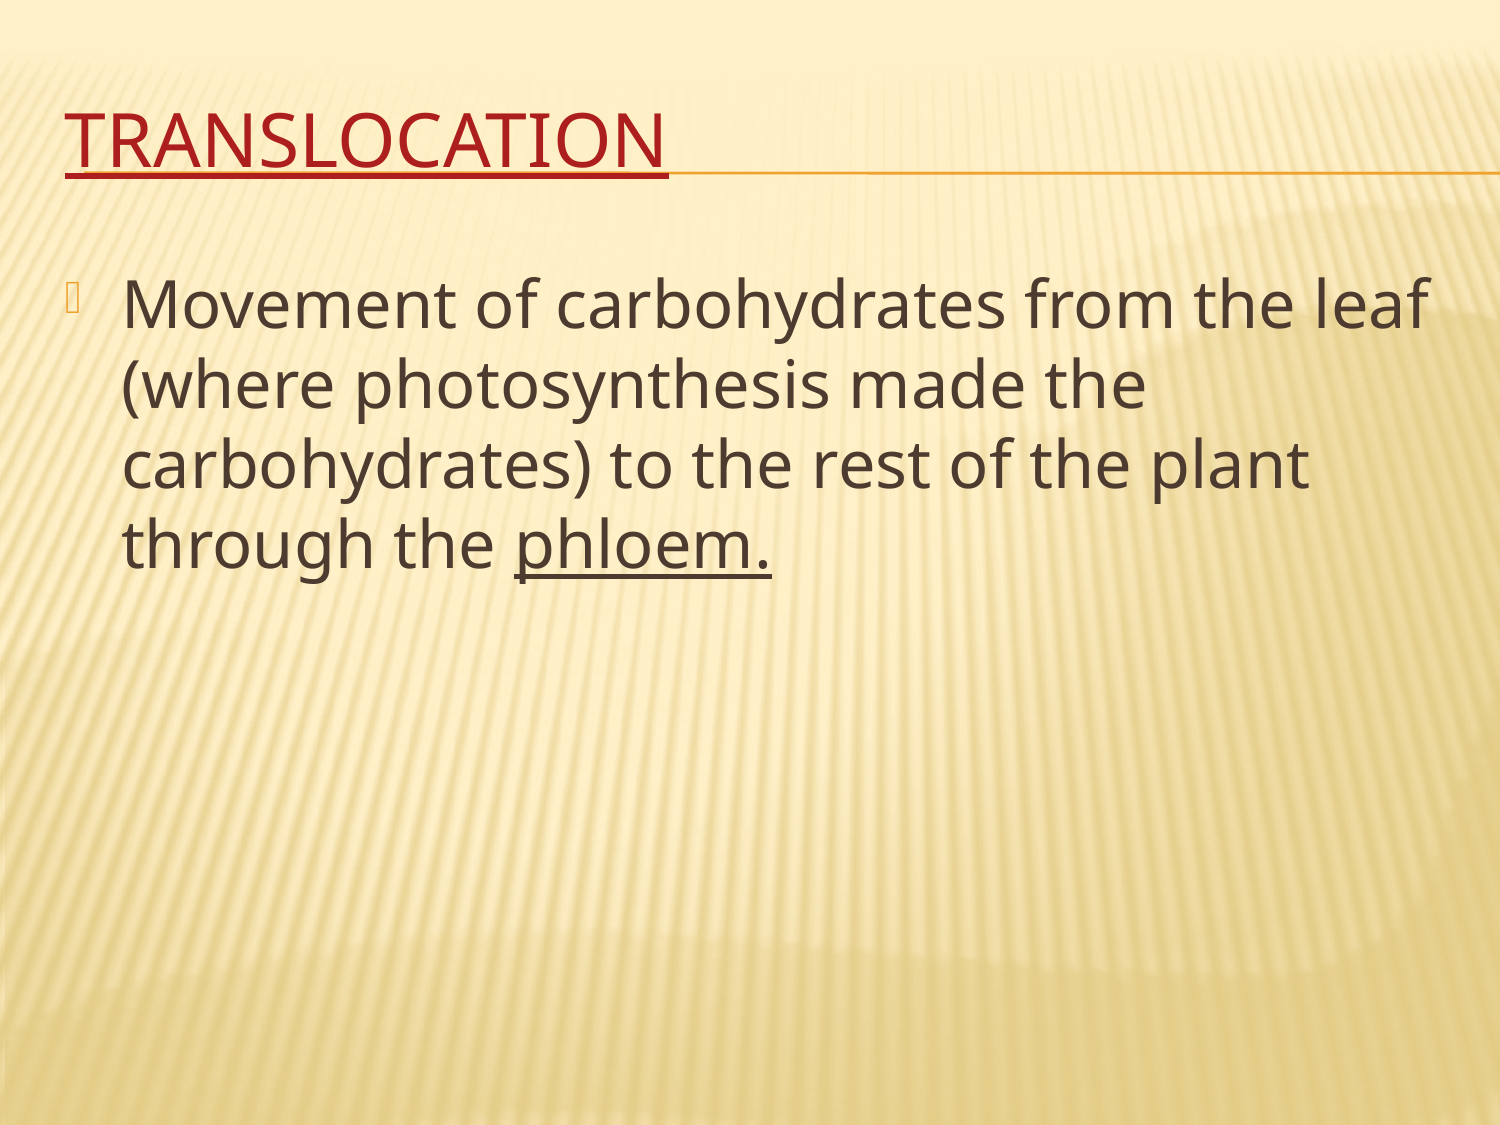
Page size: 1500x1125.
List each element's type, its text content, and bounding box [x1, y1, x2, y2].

title Translocation [50, 75, 1475, 213]
list Movement of carbohydrates from the leaf (where photosynthesis made the carbohydrates) to the rest of the plant through the phloem. [50, 254, 1475, 998]
